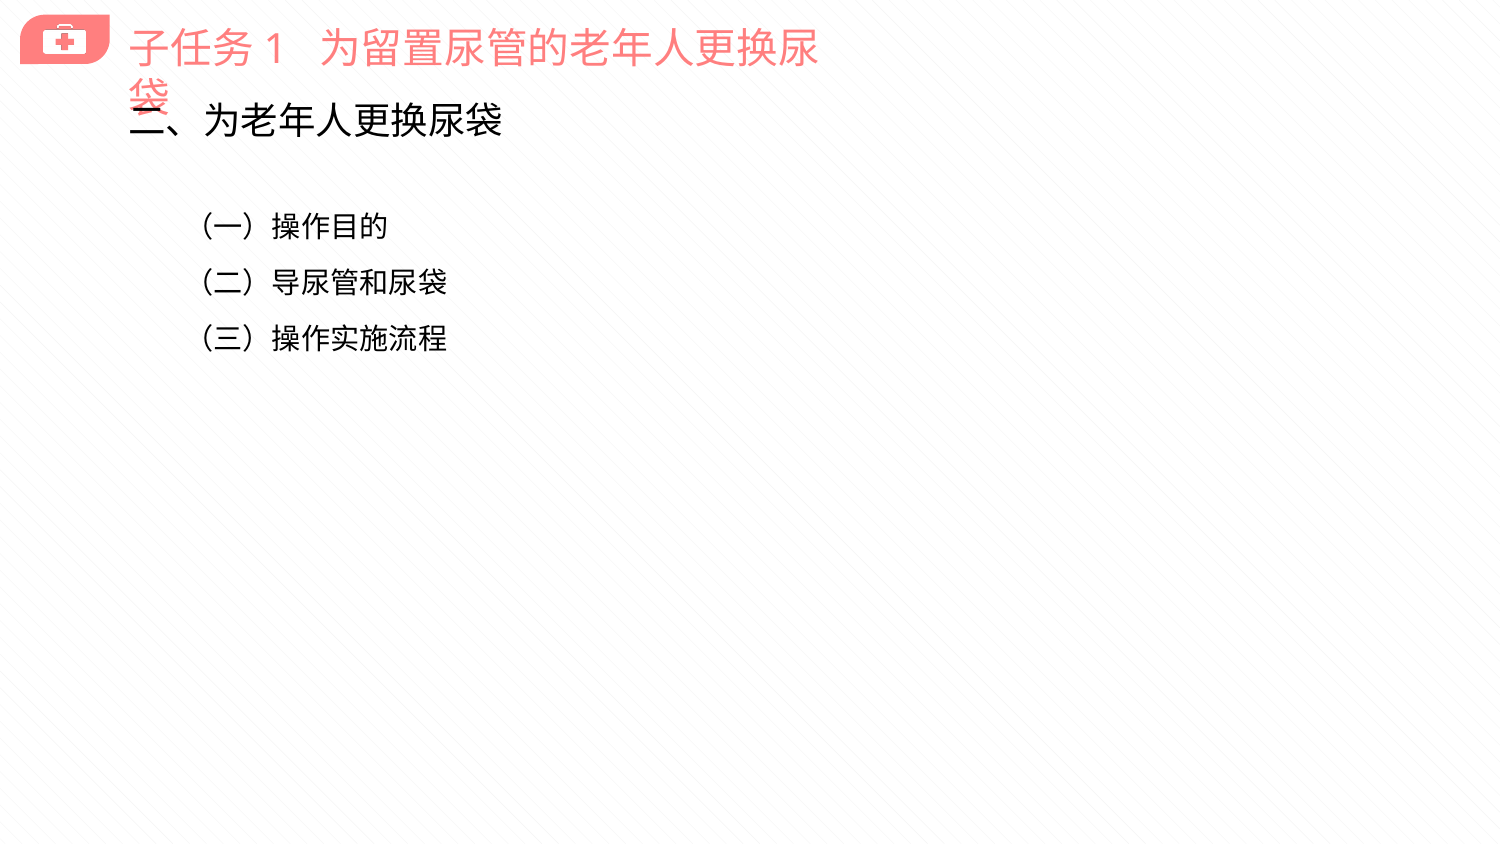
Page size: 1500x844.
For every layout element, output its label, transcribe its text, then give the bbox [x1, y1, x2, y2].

text_box （一）操作目的 （二）导尿管和尿袋 （三）操作实施流程 [169, 179, 1003, 398]
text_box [19, 14, 863, 81]
text_box 二、为老年人更换尿袋 [113, 89, 525, 150]
